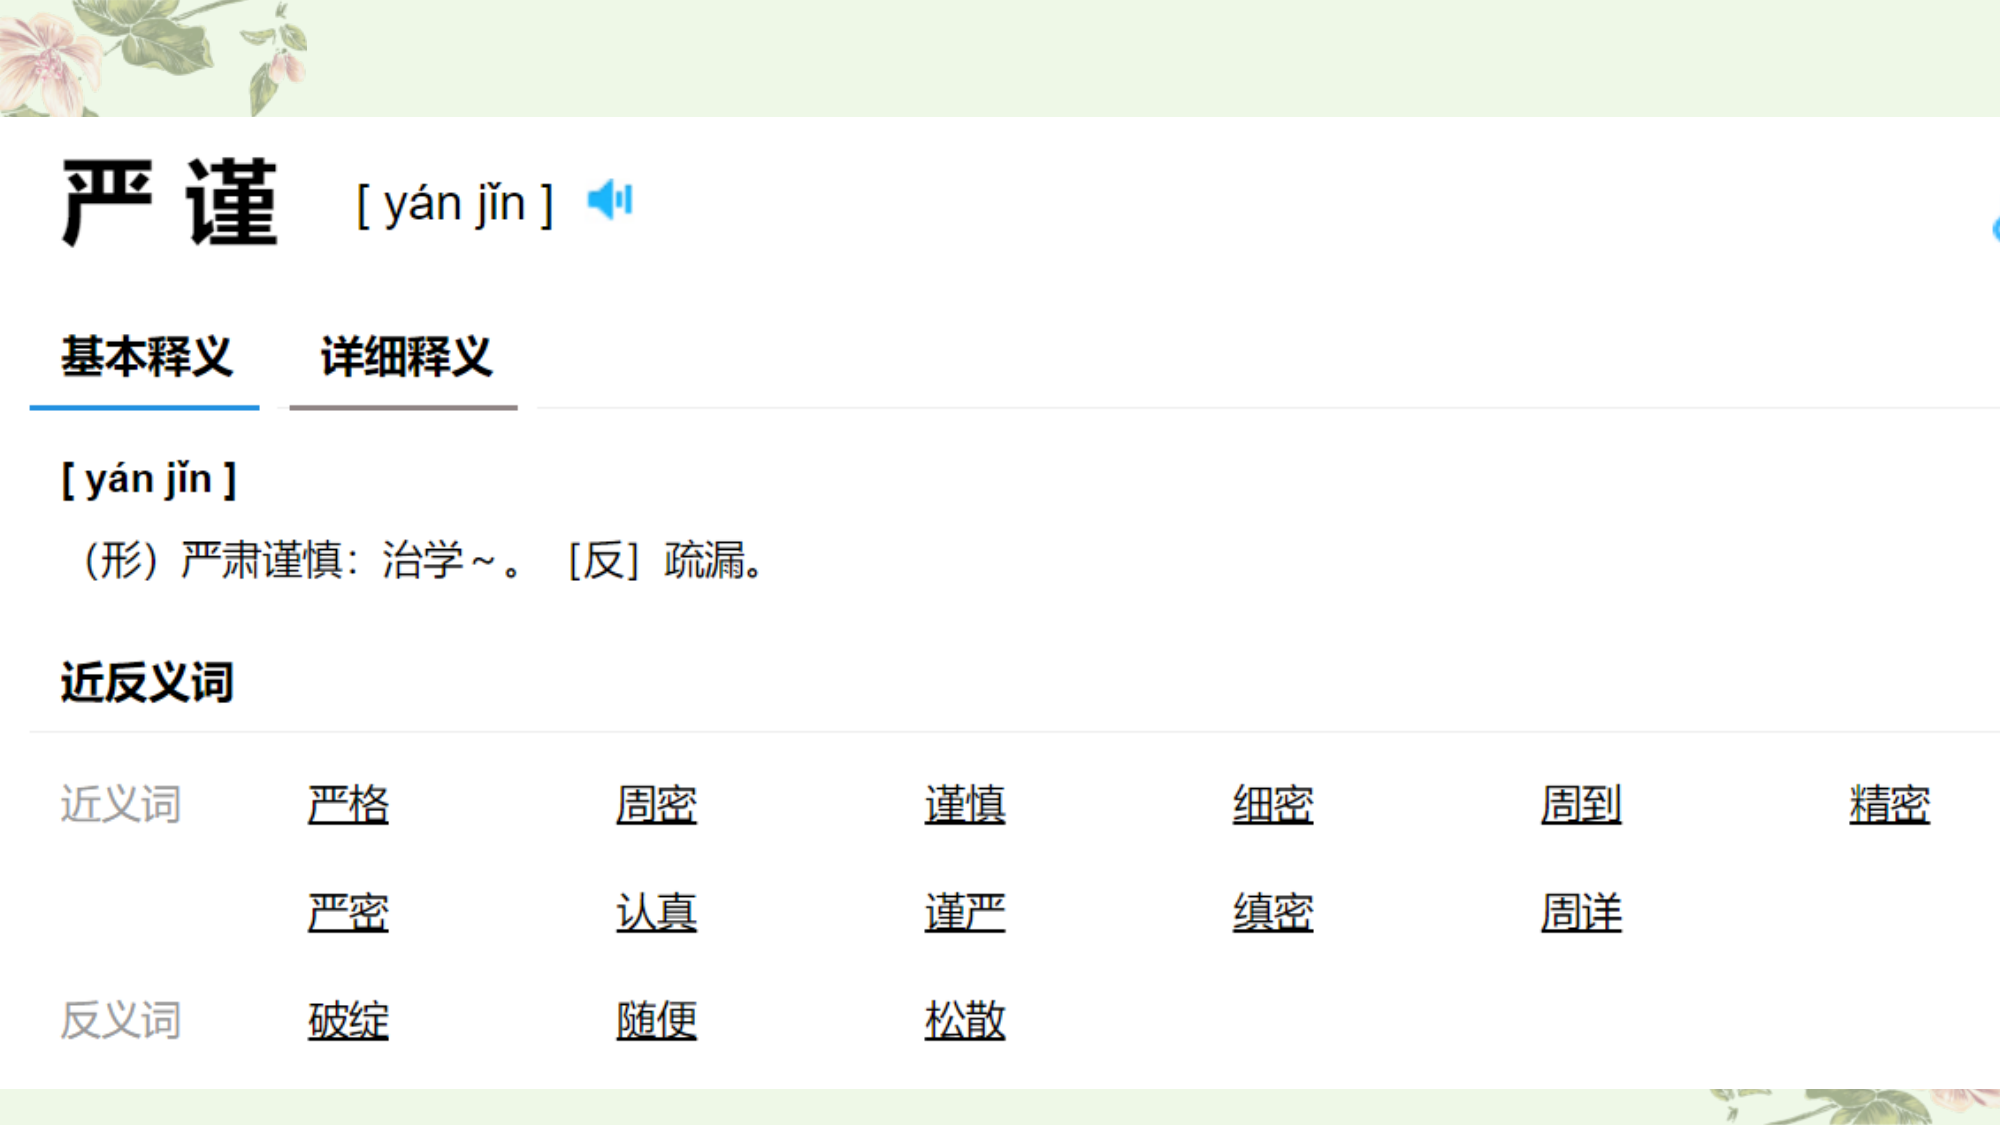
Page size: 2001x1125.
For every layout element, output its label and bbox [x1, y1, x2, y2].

picture [0, 0, 307, 117]
list [0, 117, 2000, 1089]
picture [1708, 1089, 2000, 1125]
